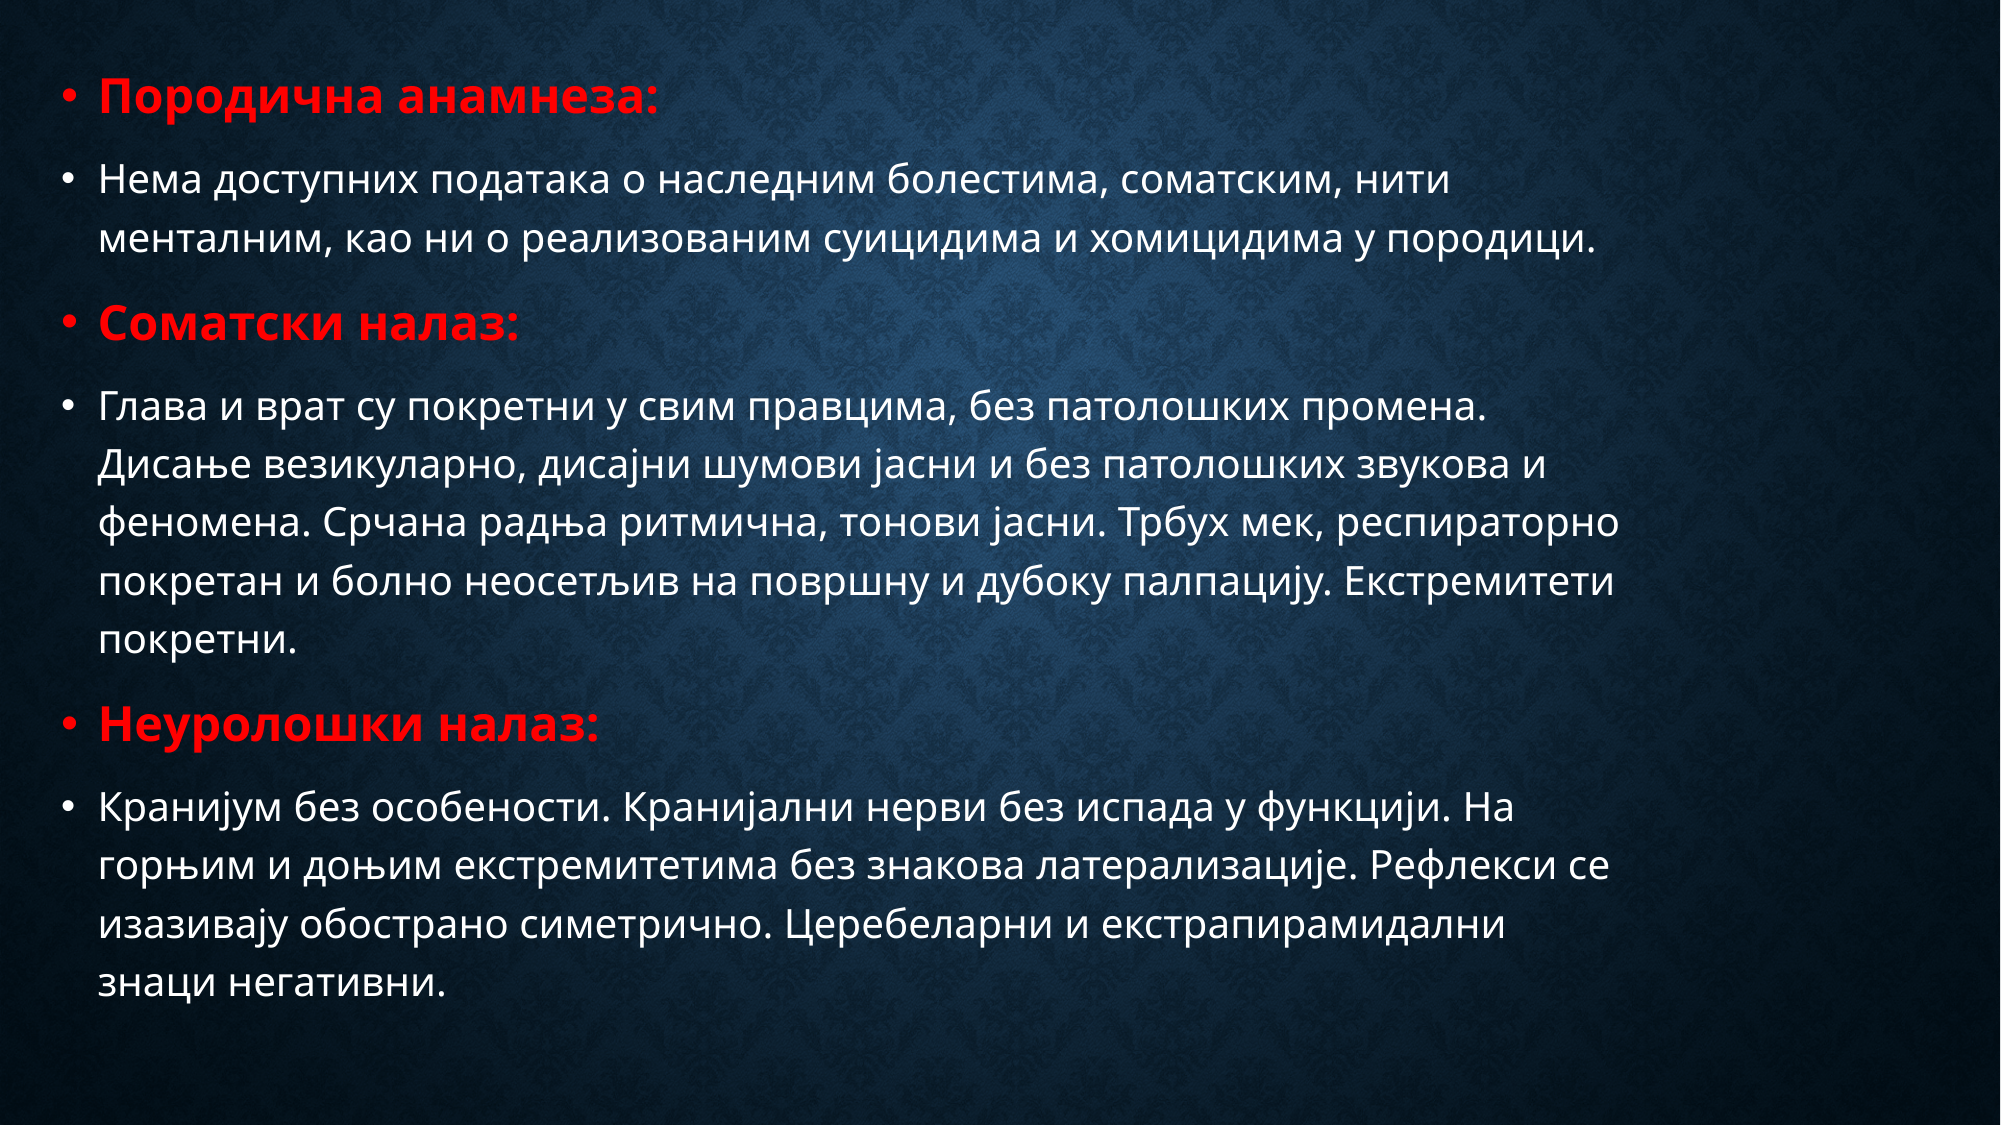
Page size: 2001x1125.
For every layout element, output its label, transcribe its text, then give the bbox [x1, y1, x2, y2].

list Породична анамнеза: Нема доступних података о наследним болестима, соматским, нити менталним, као ни о реализованим суицидима и хомицидима у породици. Соматски налаз: Глава и врат су покретни у свим правцима, без патолошких промена. Дисање везикуларно, дисајни шумови јасни и без патолошких звукова и феномена. Срчана радња ритмична, тонови јасни. Трбух мек, респираторно покретан и болно неосетљив на површну и дубоку палпацију. Екстремитети покретни. Неуролошки налаз: Кранијум без особености. Кранијални нерви без испада у функцији. На горњим и доњим екстремитетима без знакова латерализације. Рефлекси се изазивају обострано симетрично. Церебеларни и екстрапирамидални знаци негативни. [46, 46, 1649, 1025]
